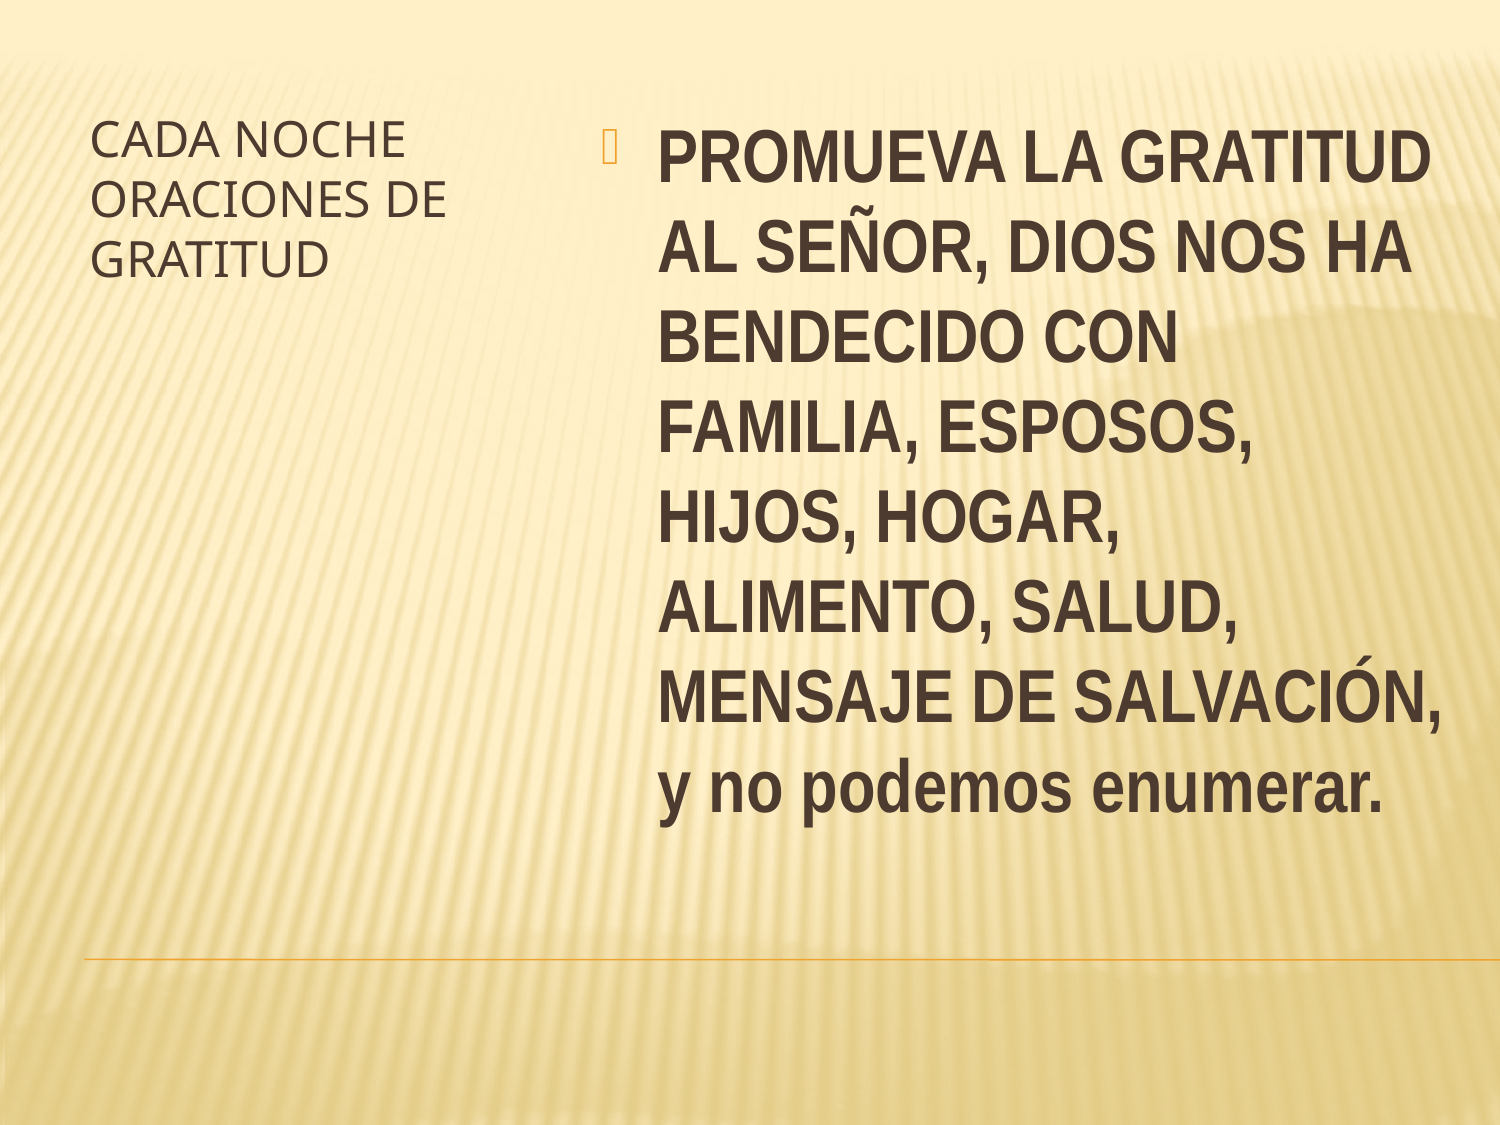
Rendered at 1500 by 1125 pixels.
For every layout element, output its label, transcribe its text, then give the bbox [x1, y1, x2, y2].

list CADA NOCHE ORACIONES DE GRATITUD [75, 99, 569, 888]
list PROMUEVA LA GRATITUD AL SEÑOR, DIOS NOS HA BENDECIDO CON FAMILIA, ESPOSOS, HIJOS, HOGAR, ALIMENTO, SALUD, MENSAJE DE SALVACIÓN, y no podemos enumerar. [586, 99, 1463, 888]
